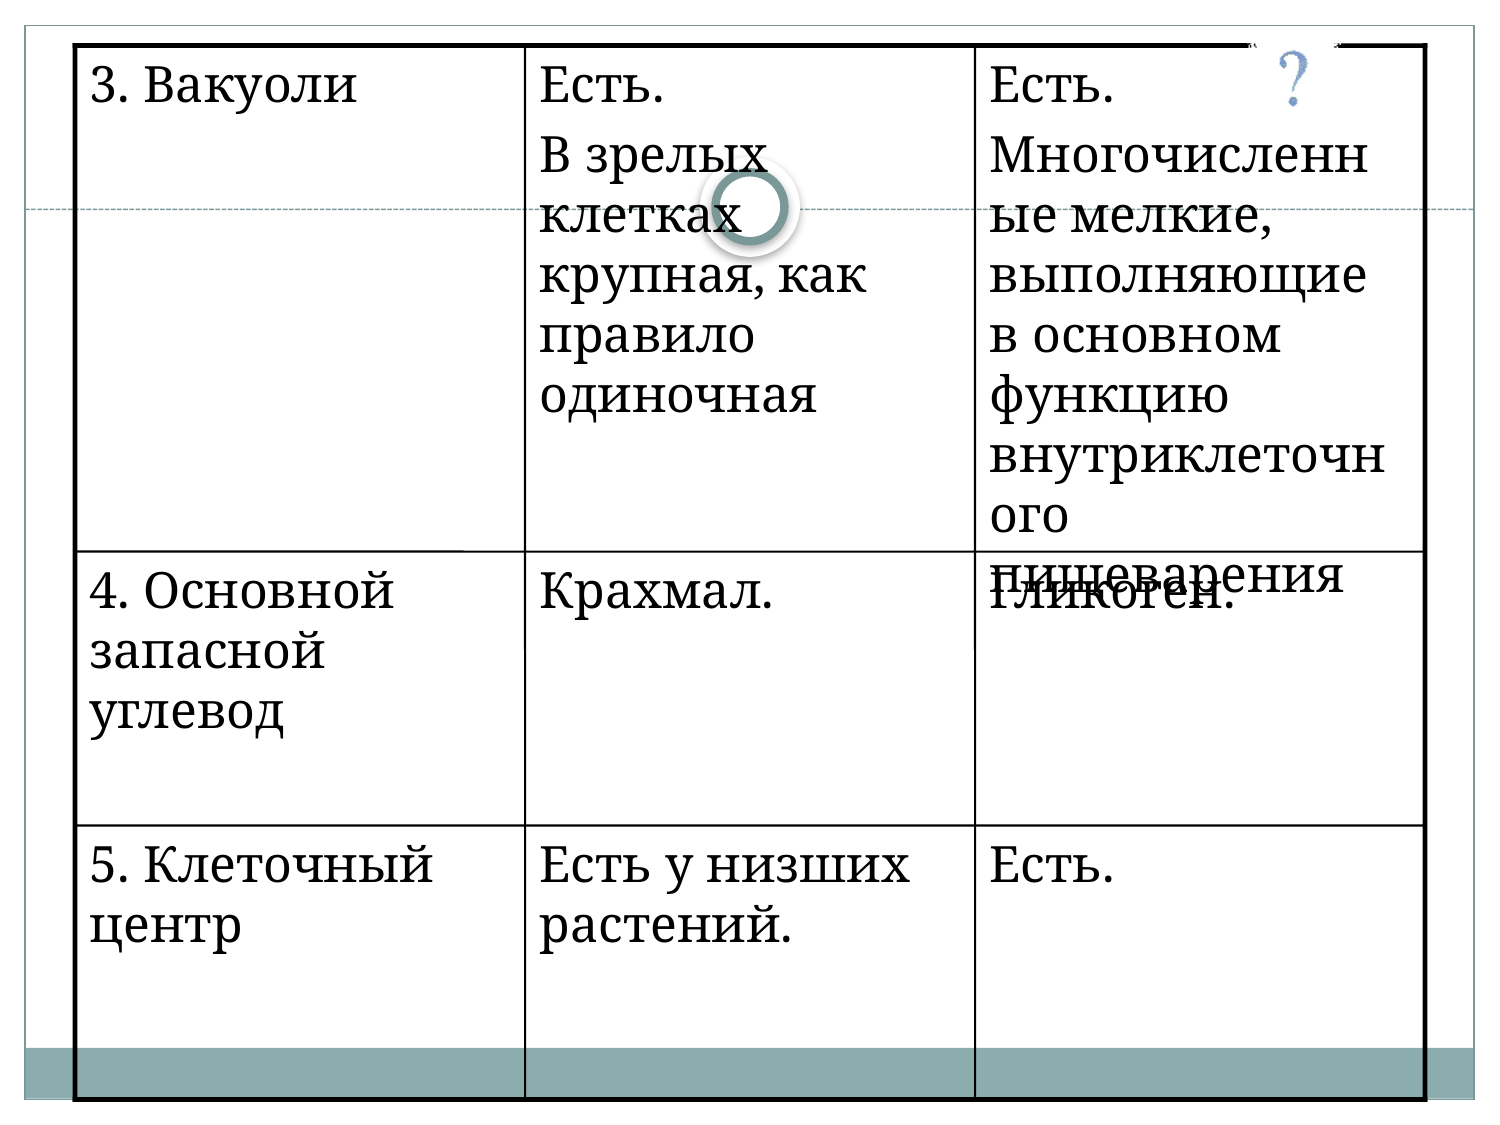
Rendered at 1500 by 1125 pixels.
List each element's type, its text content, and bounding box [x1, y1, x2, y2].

text_box Гликоген. [976, 552, 1425, 825]
text_box 3. Вакуоли [76, 46, 525, 551]
text_box 5. Клеточный центр [76, 826, 525, 1099]
text_box Есть у низших растений. [526, 826, 975, 1099]
picture [1245, 30, 1341, 126]
text_box Есть. [976, 826, 1425, 1099]
text_box Есть. В зрелых клетках крупная, как правило одиночная [526, 46, 975, 551]
text_box Есть. Многочисленные мелкие, выполняющие в основном функцию внутриклеточного пищеварения [976, 46, 1425, 551]
text_box 4. Основной запасной углевод [76, 552, 525, 825]
text_box Крахмал. [526, 552, 975, 825]
